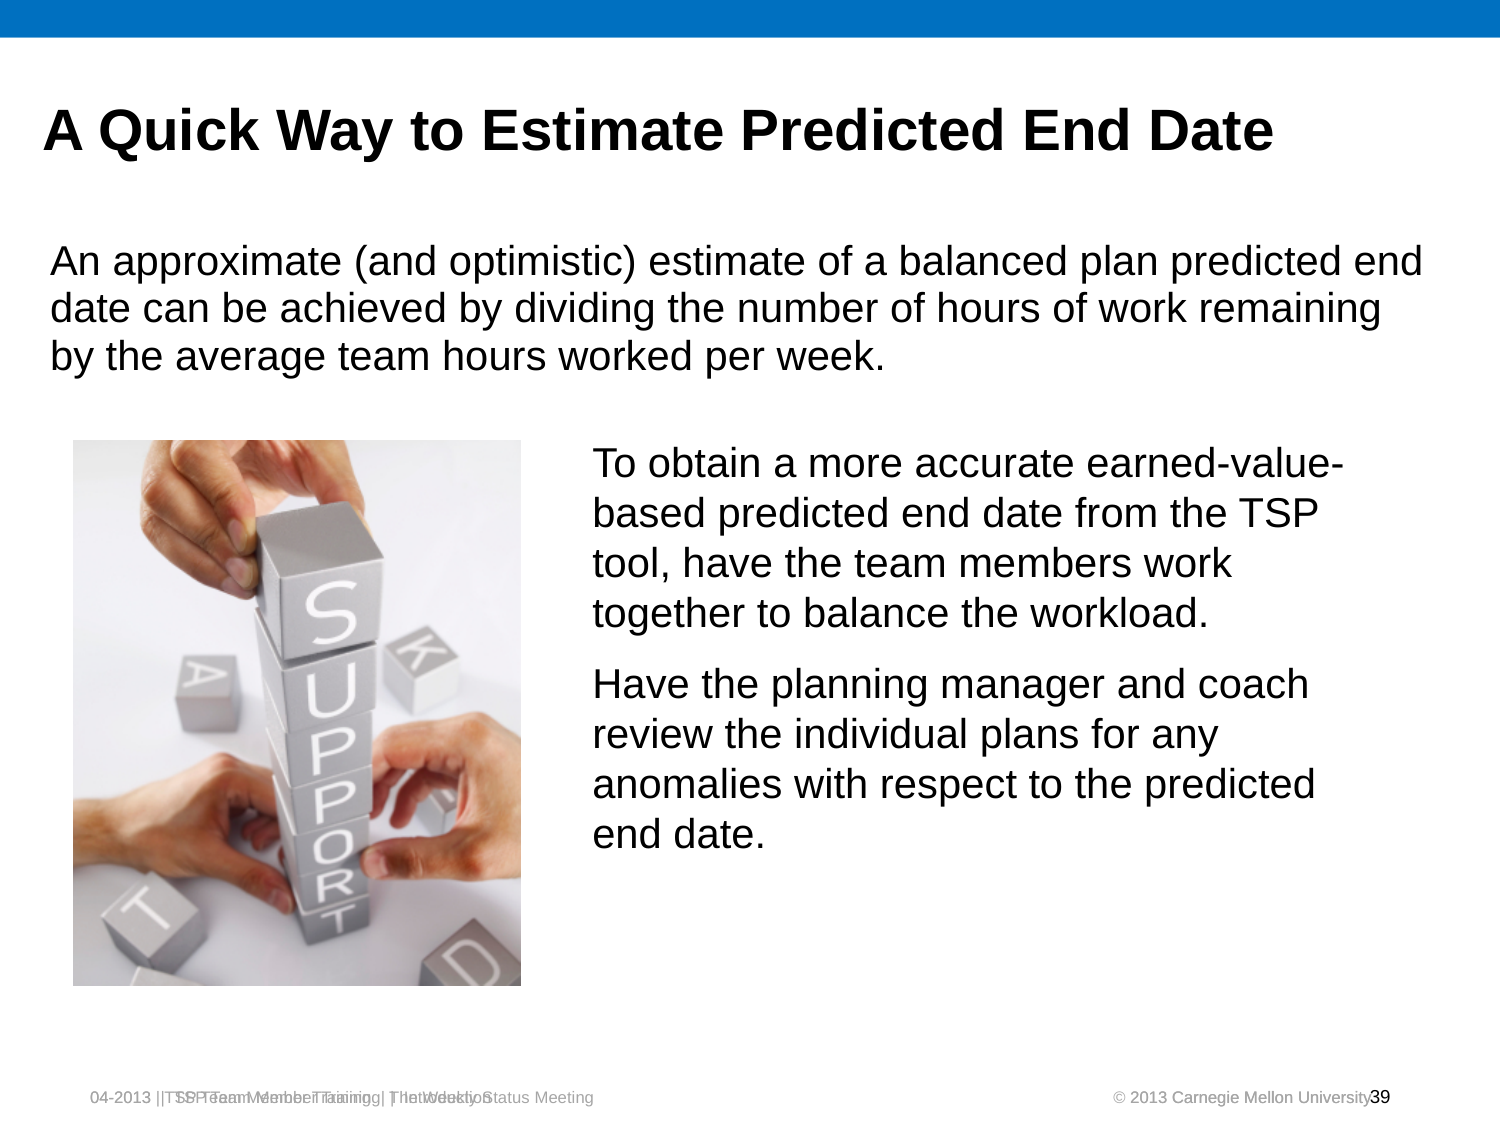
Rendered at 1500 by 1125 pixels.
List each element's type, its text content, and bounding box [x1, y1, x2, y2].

list An approximate (and optimistic) estimate of a balanced plan predicted end date can be achieved by dividing the number of hours of work remaining by the average team hours worked per week. [49, 237, 1438, 532]
title A Quick Way to Estimate Predicted End Date [41, 105, 1438, 163]
text_box To obtain a more accurate earned-value-based predicted end date from the TSP tool, have the team members work together to balance the workload. Have the planning manager and coach review the individual plans for any anomalies with respect to the predicted end date. [577, 428, 1379, 864]
picture [72, 440, 522, 986]
